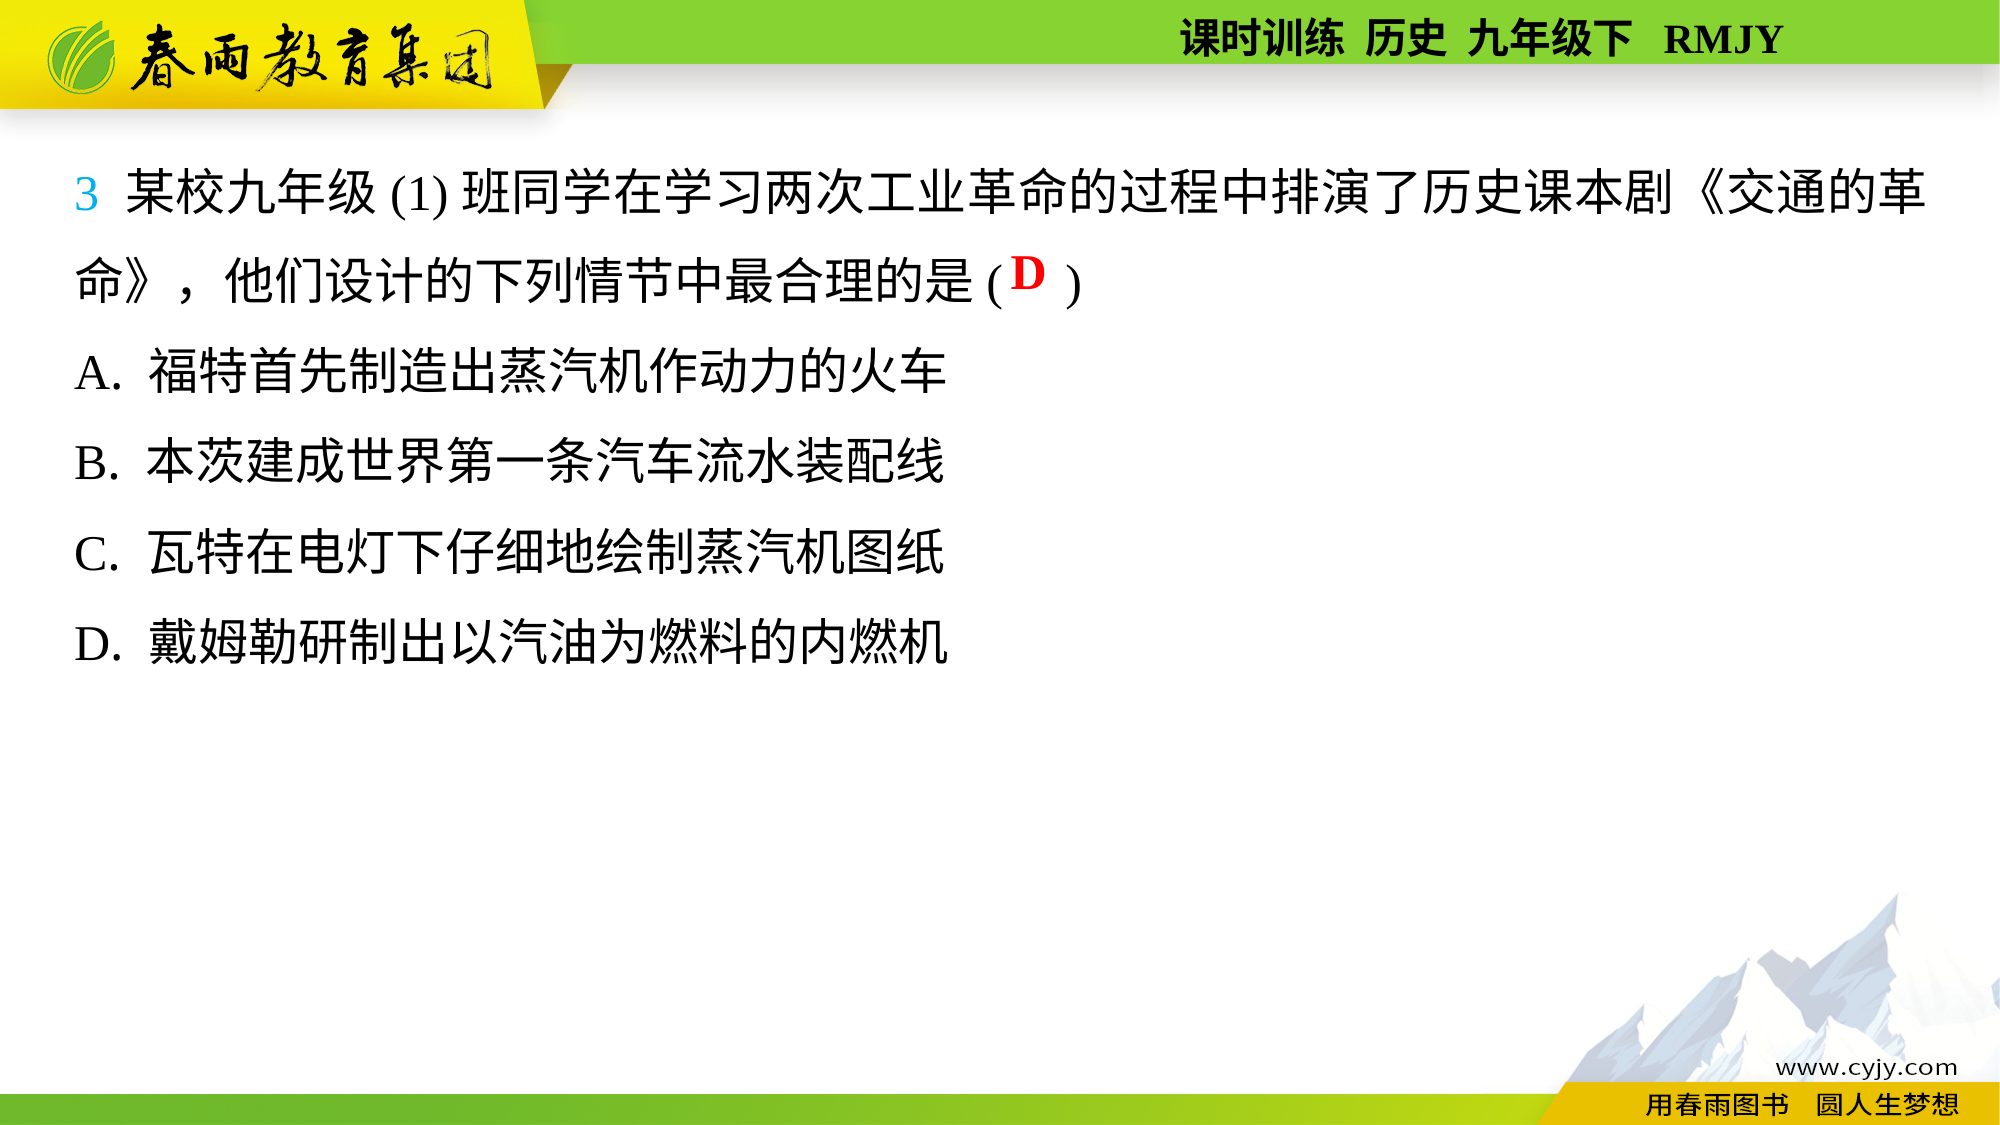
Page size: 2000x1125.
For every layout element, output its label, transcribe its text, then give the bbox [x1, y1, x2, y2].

text_box D [995, 231, 1062, 307]
picture [0, 0, 2000, 1125]
list 3 某校九年级(1)班同学在学习两次工业革命的过程中排演了历史课本剧《交通的革命》，他们设计的下列情节中最合理的是( ) A. 福特首先制造出蒸汽机作动力的火车 B. 本茨建成世界第一条汽车流水装配线 C. 瓦特在电灯下仔细地绘制蒸汽机图纸 D. 戴姆勒研制出以汽油为燃料的内燃机 [59, 122, 1944, 672]
